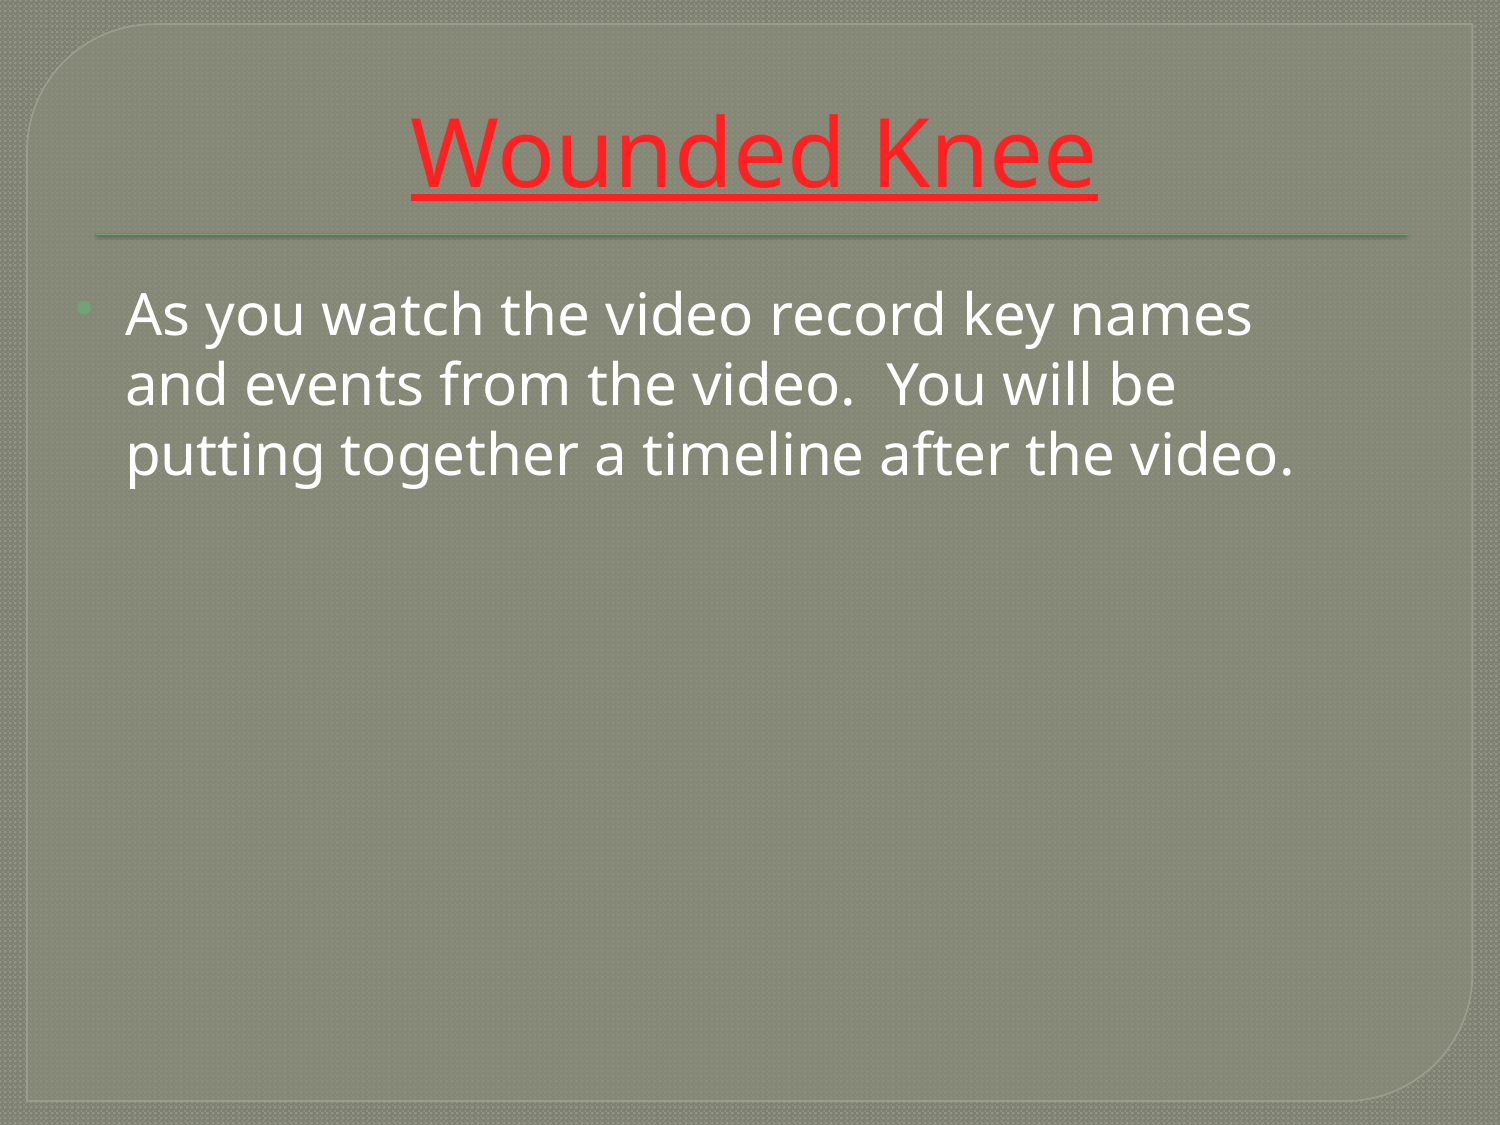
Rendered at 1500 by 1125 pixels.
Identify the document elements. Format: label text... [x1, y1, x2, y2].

list As you watch the video record key names and events from the video. You will be putting together a timeline after the video. [62, 270, 1388, 1088]
title Wounded Knee [75, 41, 1425, 230]
